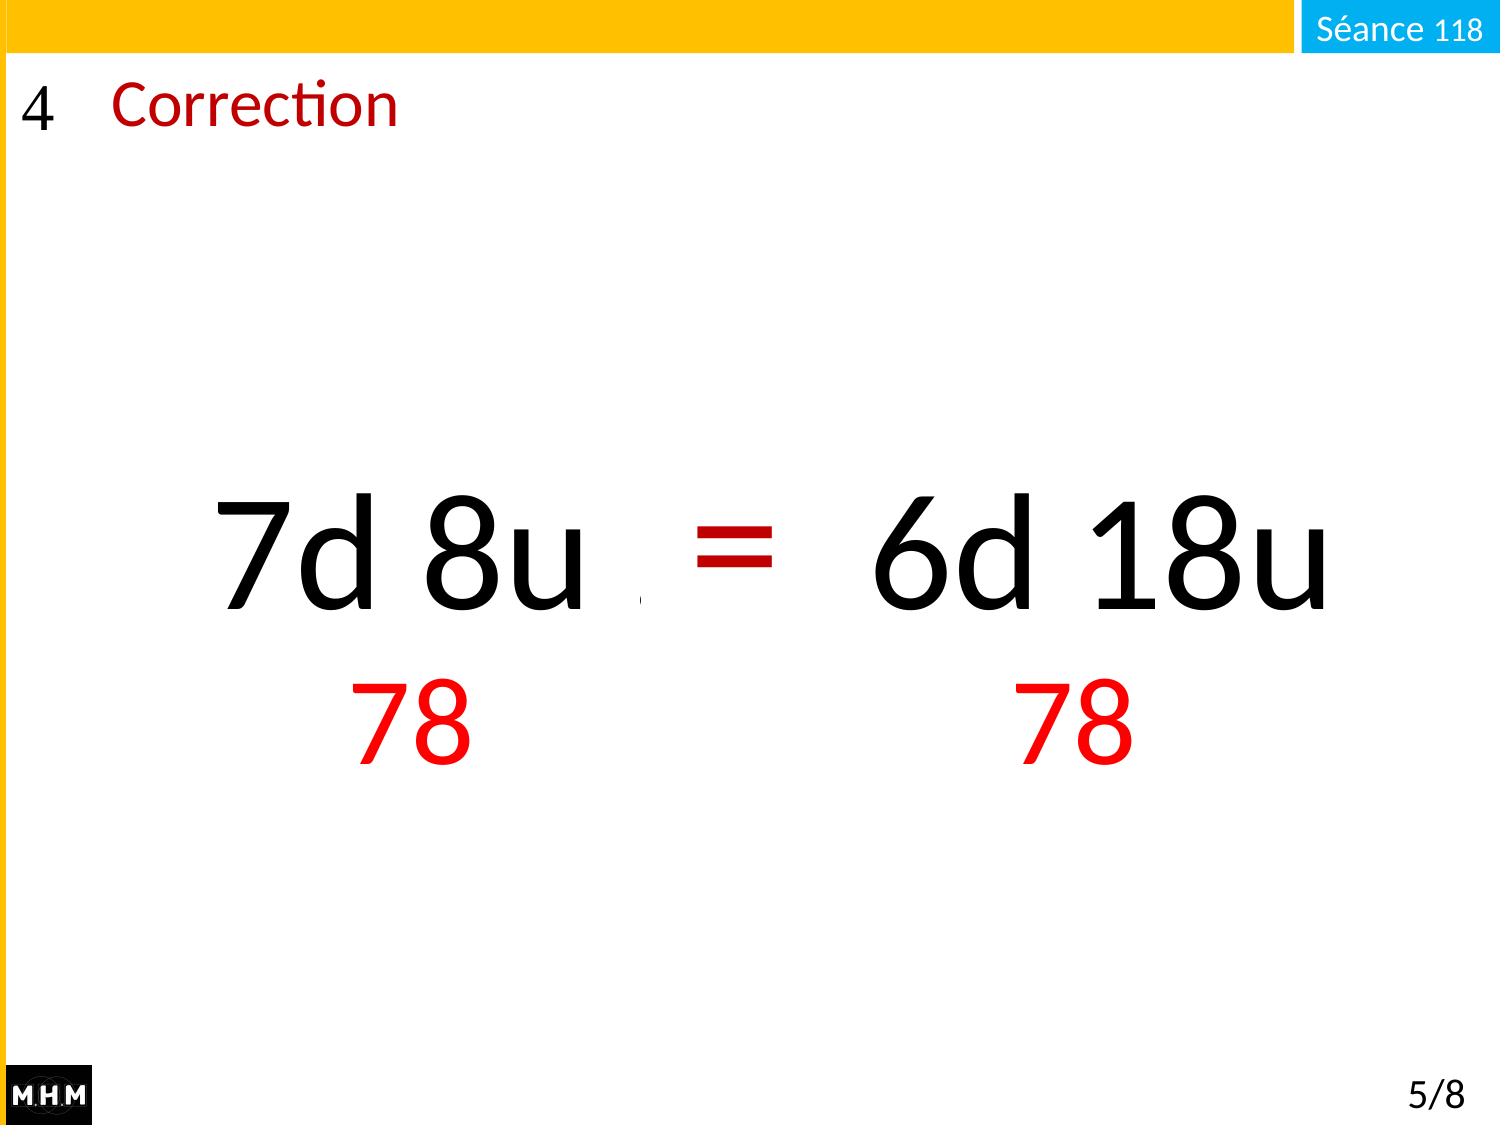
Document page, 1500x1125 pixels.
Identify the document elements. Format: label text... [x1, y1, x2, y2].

list 5/8 [1373, 1064, 1500, 1125]
text_box 7d 8u . . . 6d 18u [196, 435, 640, 650]
title Correction [96, 60, 1391, 149]
text_box 7d 8u . . . 6d 18u [829, 435, 1360, 650]
text_box = [640, 414, 829, 632]
text_box 78 78 [333, 632, 1233, 797]
picture [6, 1065, 92, 1125]
